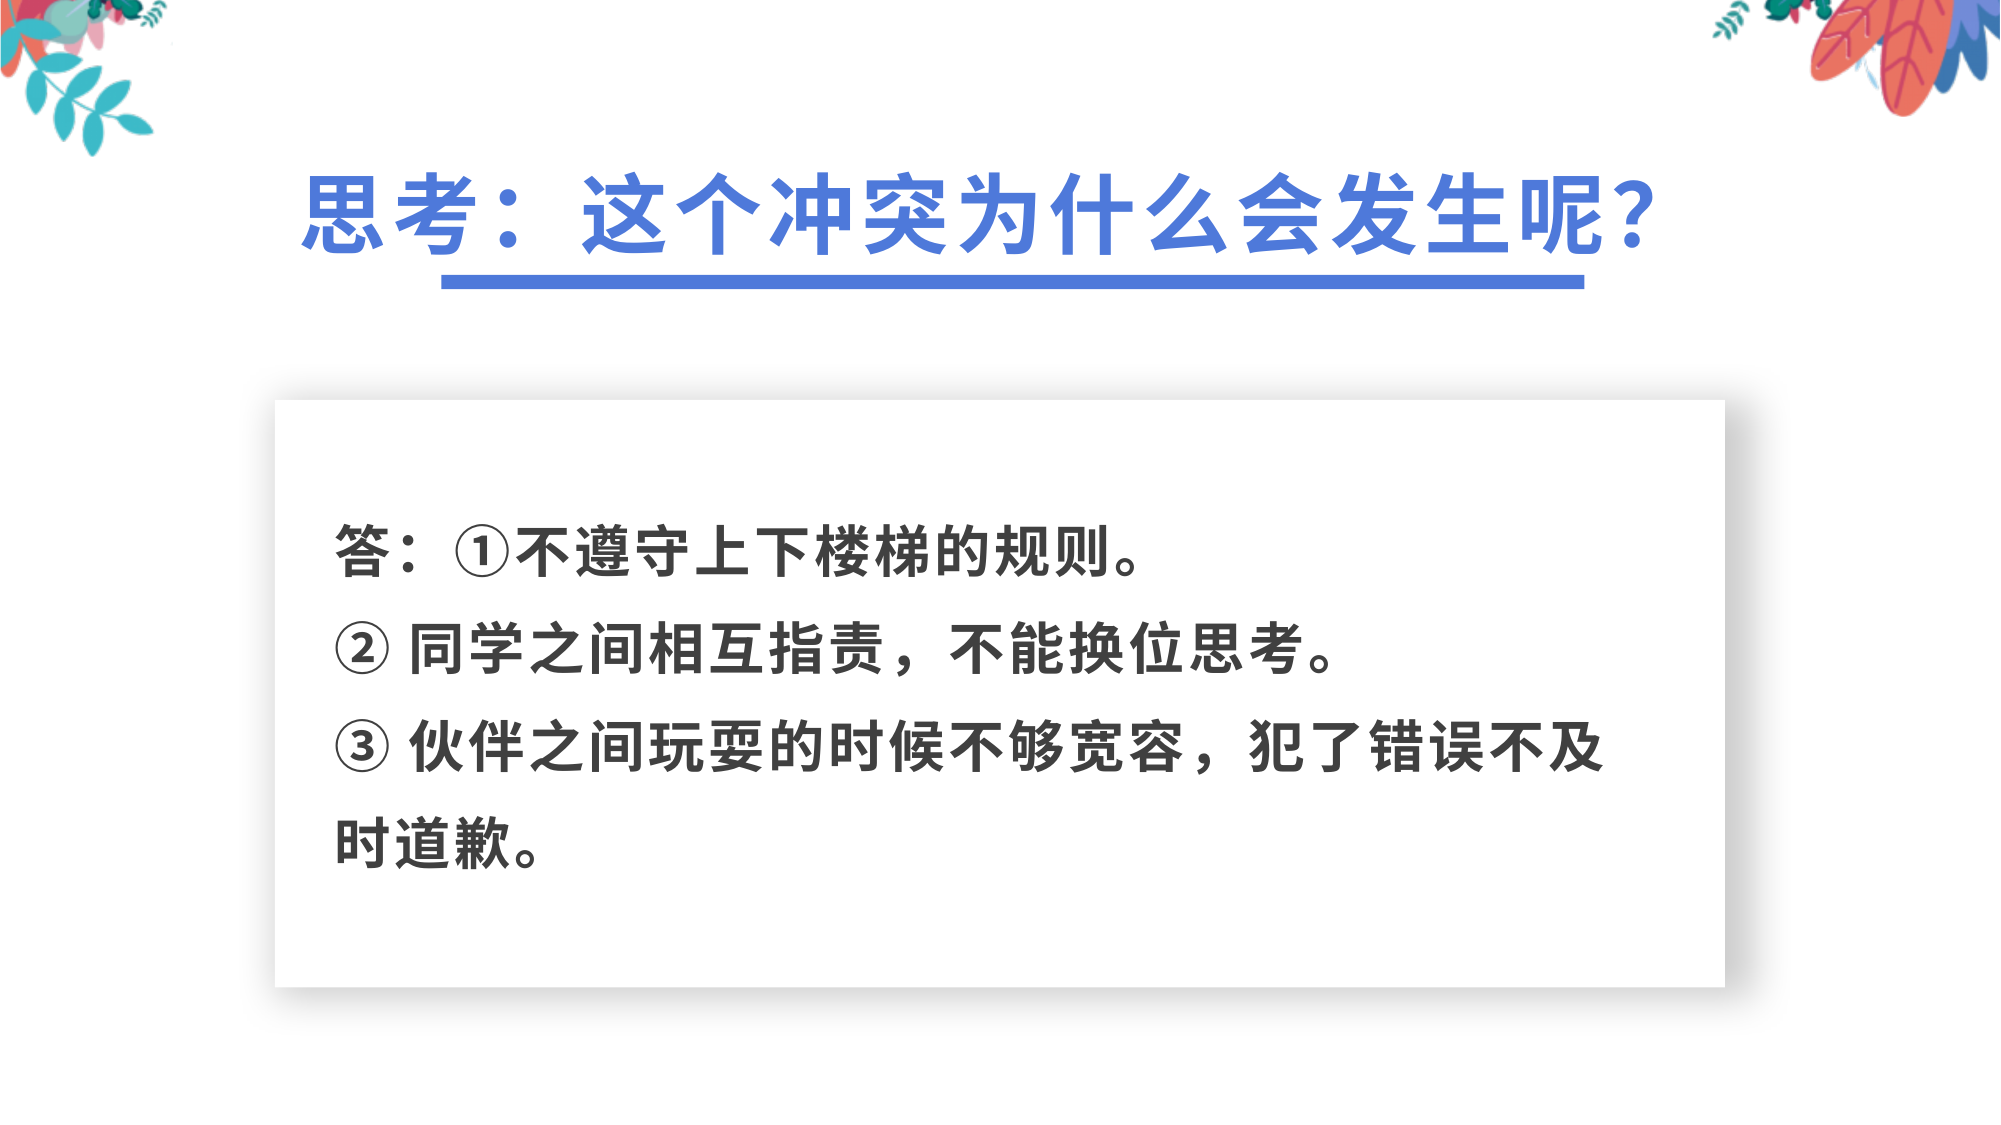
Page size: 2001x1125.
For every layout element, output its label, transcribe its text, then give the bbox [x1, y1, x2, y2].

text_box 答：①不遵守上下楼梯的规则。 ②同学之间相互指责，不能换位思考。 ③伙伴之间玩耍的时候不够宽容，犯了错误不及 时道歉。 [324, 472, 1713, 906]
picture [1712, 0, 2000, 117]
picture [0, 0, 173, 157]
text_box 思考：这个冲突为什么会发生呢？ [274, 149, 1725, 275]
text_box [440, 275, 1585, 290]
text_box [274, 399, 1726, 988]
